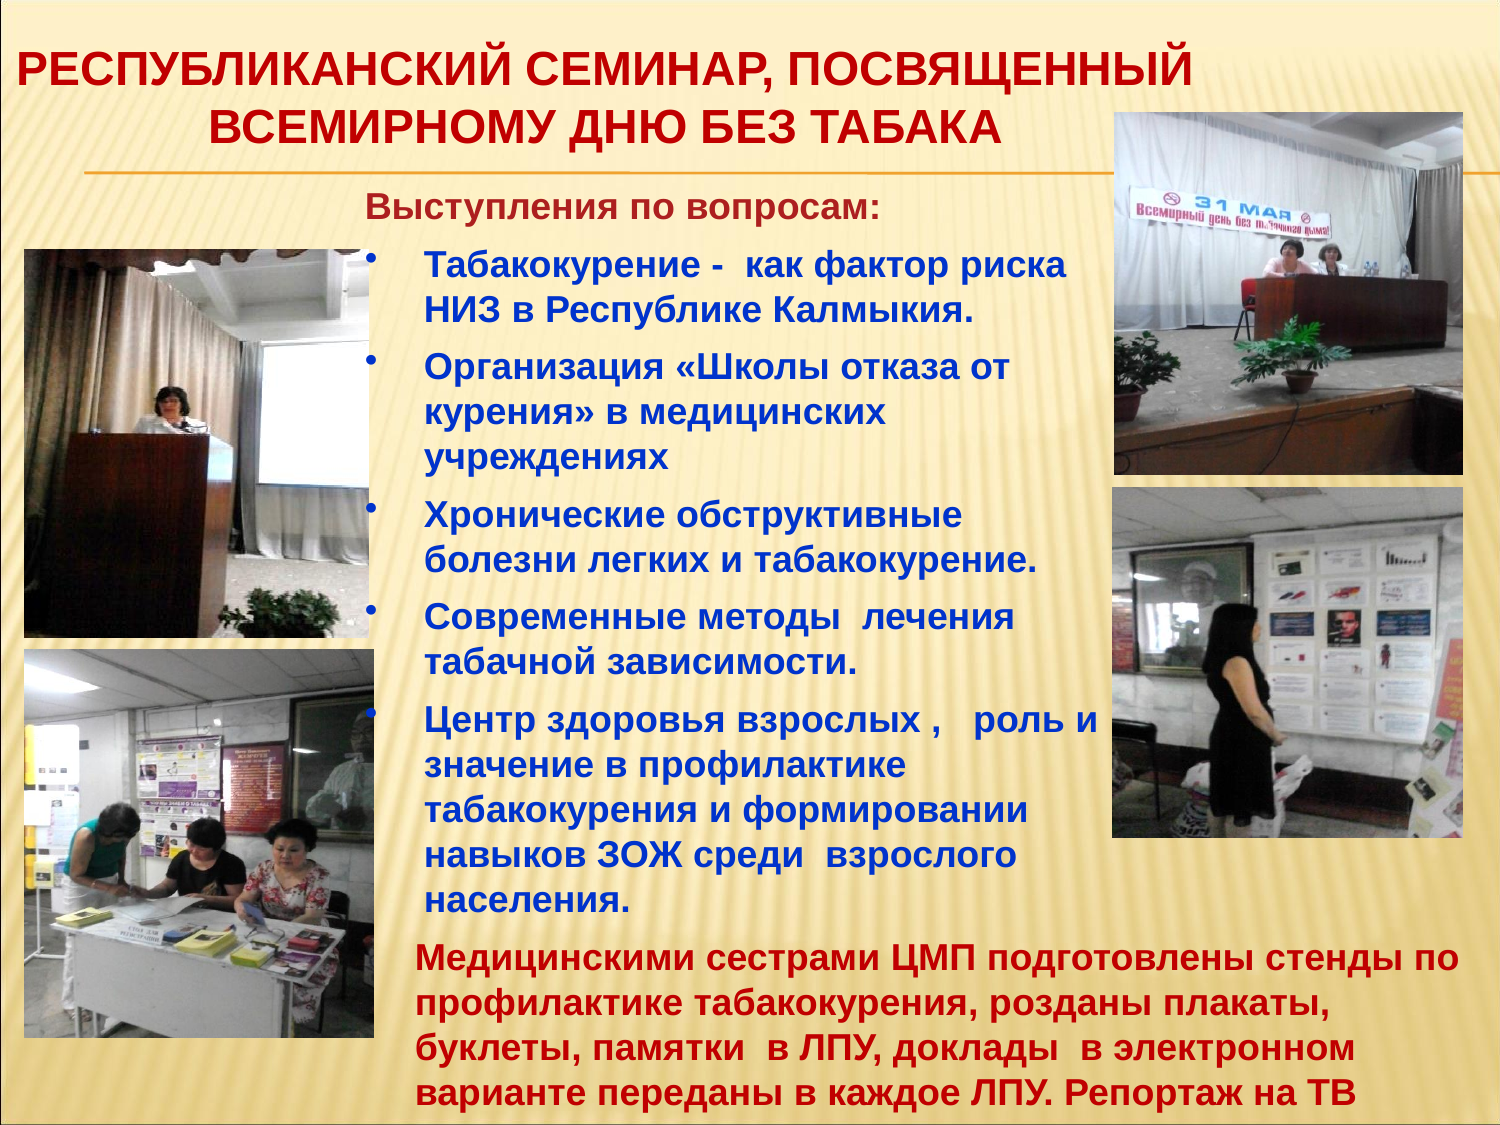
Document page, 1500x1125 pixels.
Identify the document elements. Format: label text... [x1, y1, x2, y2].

text_box Медицинскими сестрами ЦМП подготовлены стенды по профилактике табакокурения, розданы плакаты, буклеты, памятки в ЛПУ, доклады в электронном варианте переданы в каждое ЛПУ. Репортаж на ТВ [399, 926, 1488, 1121]
text_box РЕСПУБЛИКАНСКИЙ СЕМИНАР, ПОСВЯЩЕННЫЙ ВСЕМИРНОМУ ДНЮ БЕЗ ТАБАКА [0, 30, 1250, 250]
picture [0, 175, 1500, 1125]
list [1114, 112, 1463, 476]
text_box Выступления по вопросам: Табакокурение - как фактор риска НИЗ в Республике Калмыкия. Организация «Школы отказа от курения» в медицинских учреждениях Хронические обструктивные болезни легких и табакокурение. Современные методы лечения табачной зависимости. Центр здоровья взрослых , роль и значение в профилактике табакокурения и формировании навыков ЗОЖ среди взрослого населения. [350, 174, 1138, 928]
picture [0, 0, 1500, 171]
